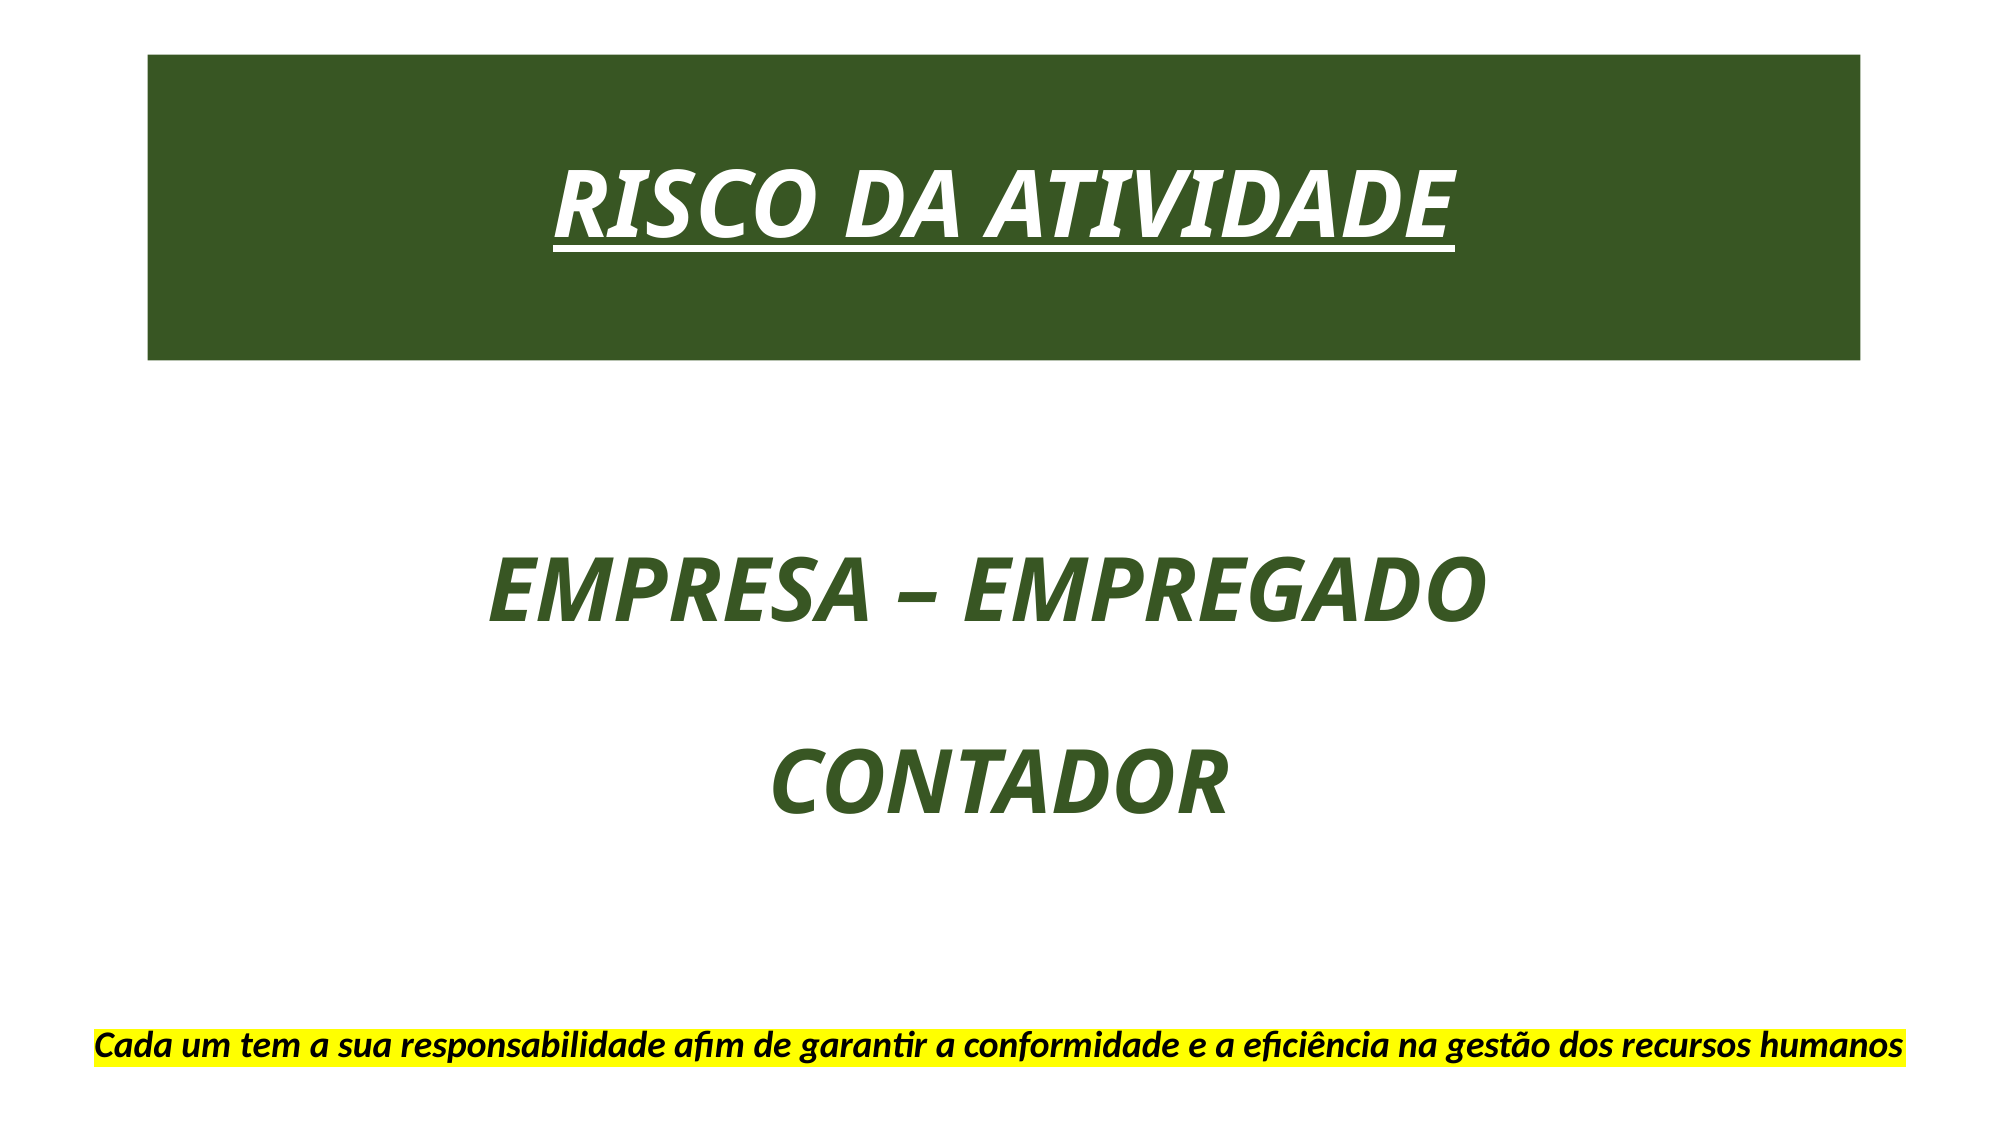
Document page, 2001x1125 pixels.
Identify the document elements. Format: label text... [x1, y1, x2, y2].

text_box EMPRESA – EMPREGADO CONTADOR [0, 536, 2000, 842]
text_box RISCO DA ATIVIDADE [147, 54, 1861, 361]
text_box Cada um tem a sua responsabilidade afim de garantir a conformidade e a eficiência na gestão dos recursos humanos [0, 1012, 2000, 1073]
